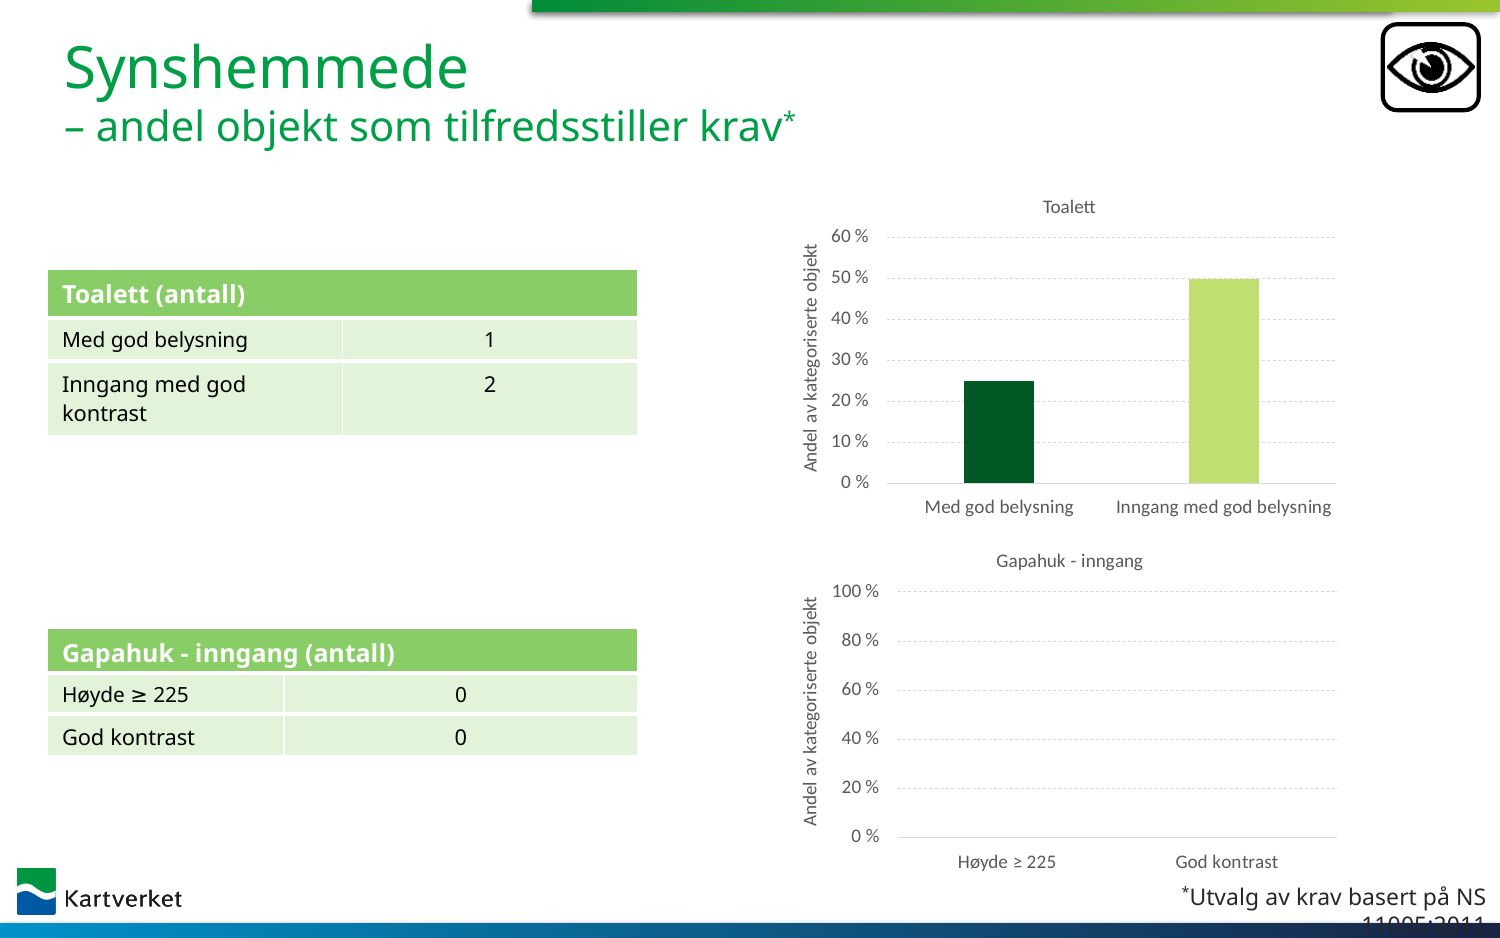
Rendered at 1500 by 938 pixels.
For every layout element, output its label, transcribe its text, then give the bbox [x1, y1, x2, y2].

table_header Gapahuk - inngang (antall) [48, 629, 637, 671]
table_cell 2 [343, 363, 637, 435]
table_cell 0 [285, 675, 637, 712]
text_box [1382, 24, 1480, 111]
table_cell Med god belysning [48, 320, 342, 359]
table_cell 0 [285, 716, 637, 755]
table_cell 1 [343, 320, 637, 359]
picture [791, 187, 1347, 526]
table_cell Høyde ≥ 225 [48, 675, 283, 712]
text_box Synshemmede – andel objekt som tilfredsstiller krav* [49, 24, 1431, 158]
picture [791, 541, 1348, 880]
text_box *Utvalg av krav basert på NS 11005:2011 [1068, 873, 1500, 938]
table_header Toalett (antall) [48, 270, 637, 316]
table_cell Inngang med god kontrast [48, 363, 342, 435]
table_cell God kontrast [48, 716, 283, 755]
